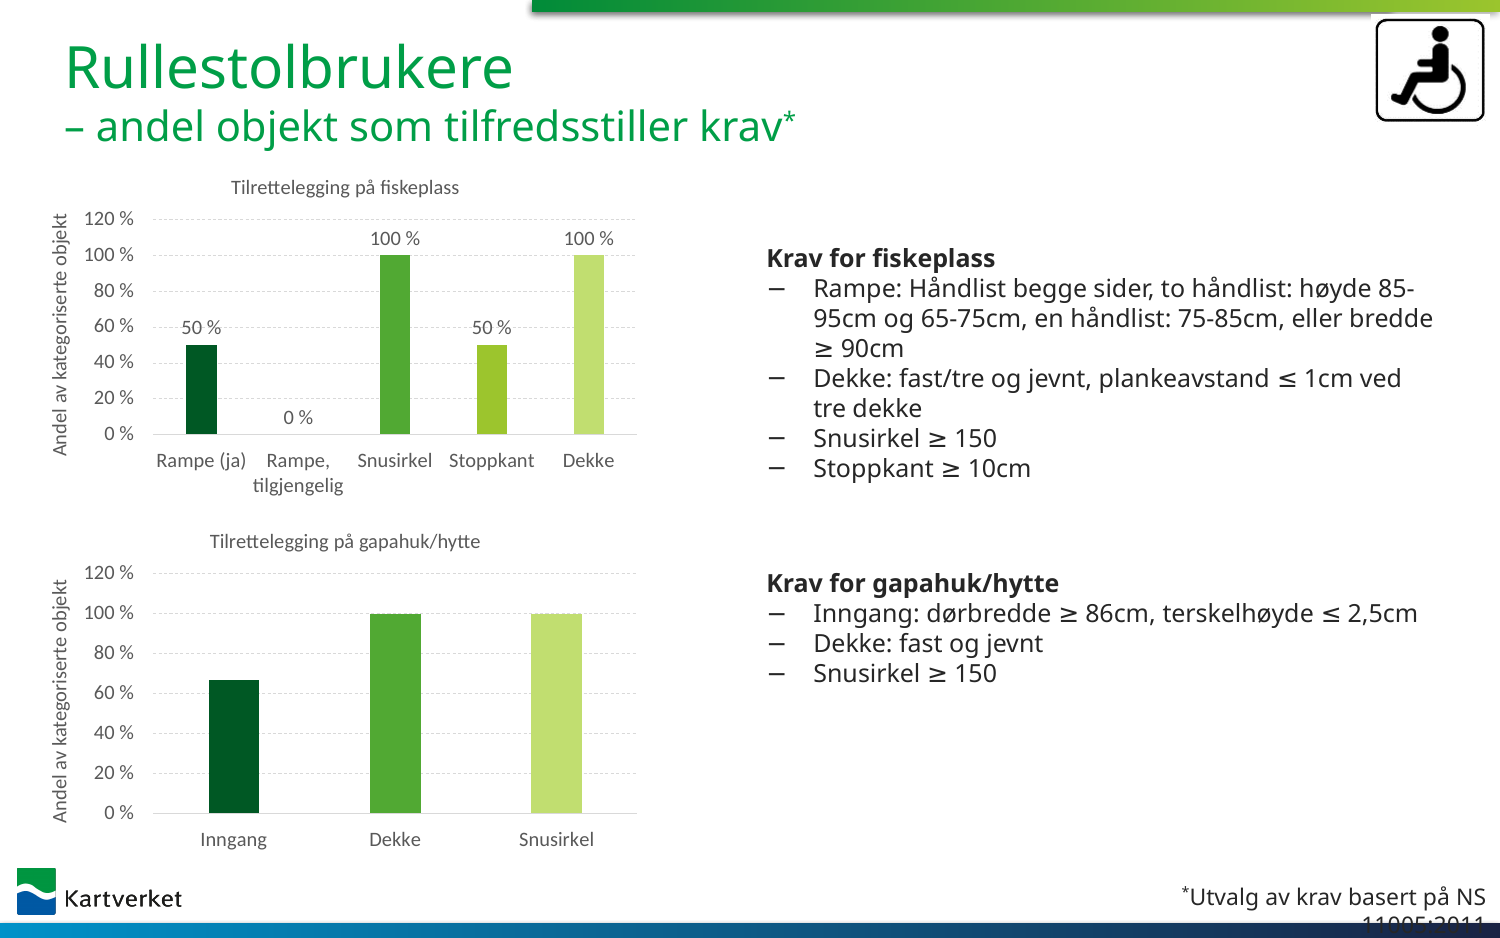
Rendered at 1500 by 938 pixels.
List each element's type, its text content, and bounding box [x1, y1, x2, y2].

text_box Rullestolbrukere – andel objekt som tilfredsstiller krav* [49, 29, 1431, 158]
text_box Krav for gapahuk/hytte Inngang: dørbredde ≥ 86cm, terskelhøyde ≤ 2,5cm Dekke: fast og jevnt Snusirkel ≥ 150 [751, 560, 1452, 695]
text_box Krav for fiskeplass Rampe: Håndlist begge sider, to håndlist: høyde 85-95cm og 65-75cm, en håndlist: 75-85cm, eller bredde ≥ 90cm Dekke: fast/tre og jevnt, plankeavstand ≤ 1cm ved tre dekke Snusirkel ≥ 150 Stoppkant ≥ 10cm [751, 235, 1452, 490]
picture [41, 166, 650, 505]
picture [1371, 13, 1491, 127]
picture [41, 520, 650, 859]
text_box *Utvalg av krav basert på NS 11005:2011 [1068, 873, 1500, 938]
